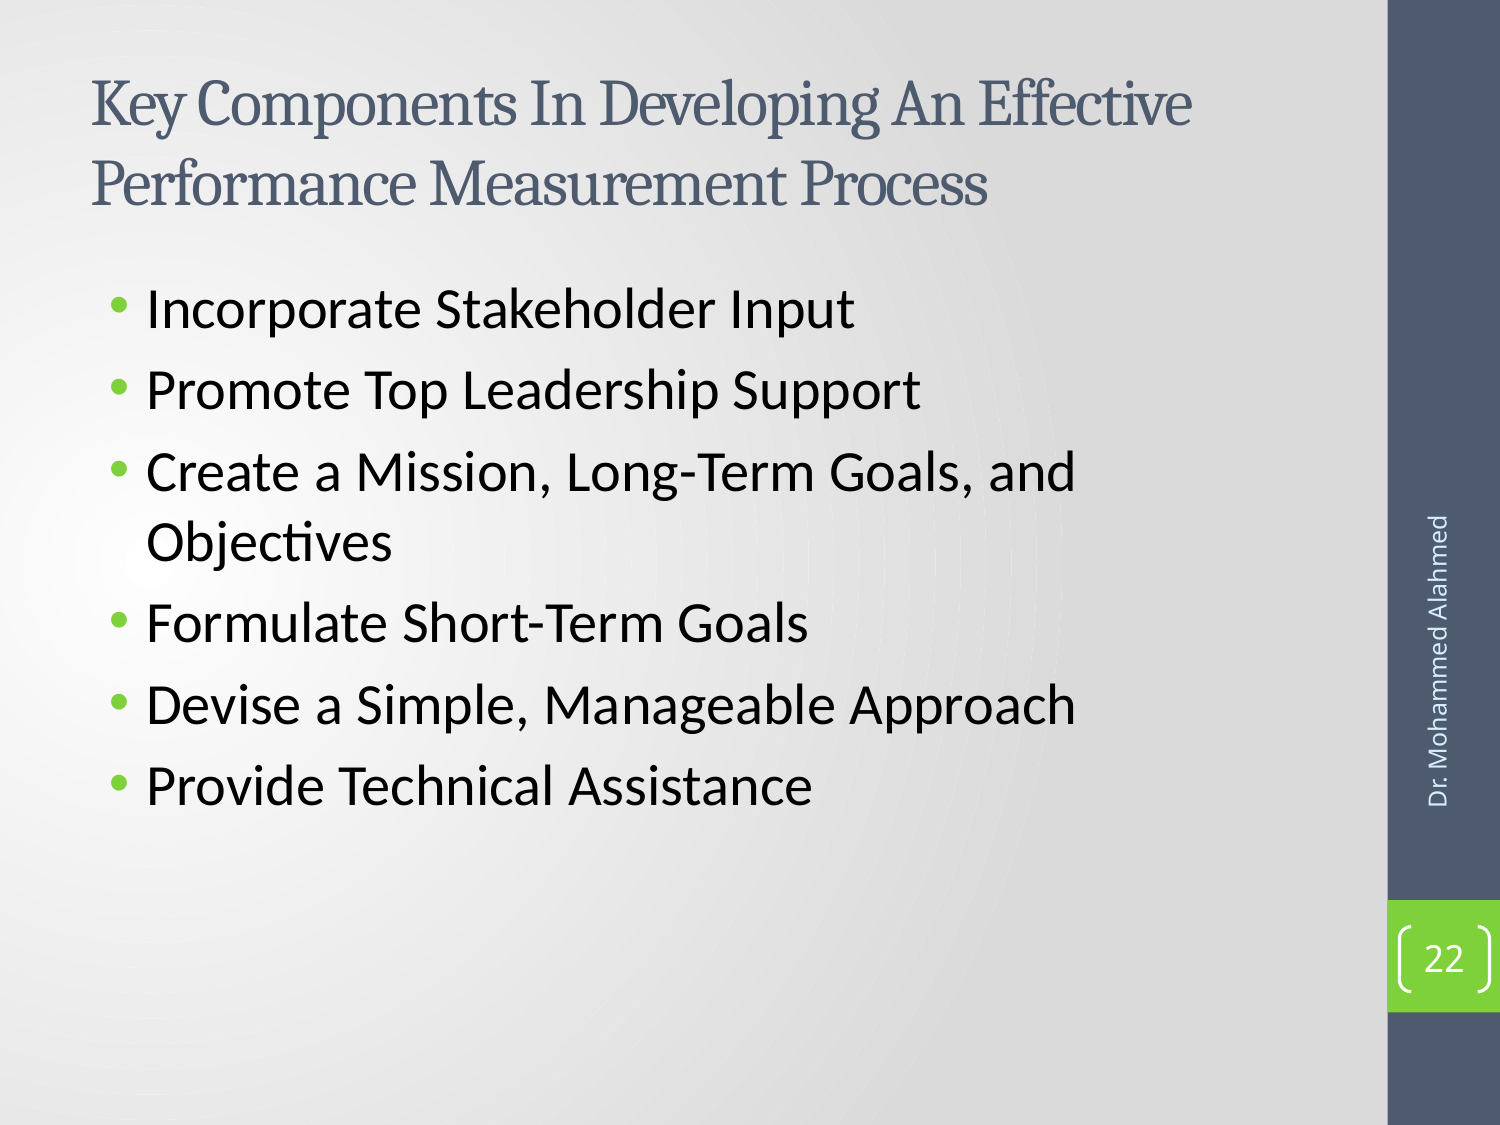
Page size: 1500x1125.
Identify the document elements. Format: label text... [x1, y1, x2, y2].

list Incorporate Stakeholder Input Promote Top Leadership Support Create a Mission, Long-Term Goals, and Objectives Formulate Short-Term Goals Devise a Simple, Manageable Approach Provide Technical Assistance [75, 262, 1325, 1050]
slide_number 22 [1397, 925, 1492, 994]
footer Dr. Mohammed Alahmed [1408, 500, 1469, 889]
title Key Components In Developing An Effective Performance Measurement Process [75, 45, 1325, 233]
